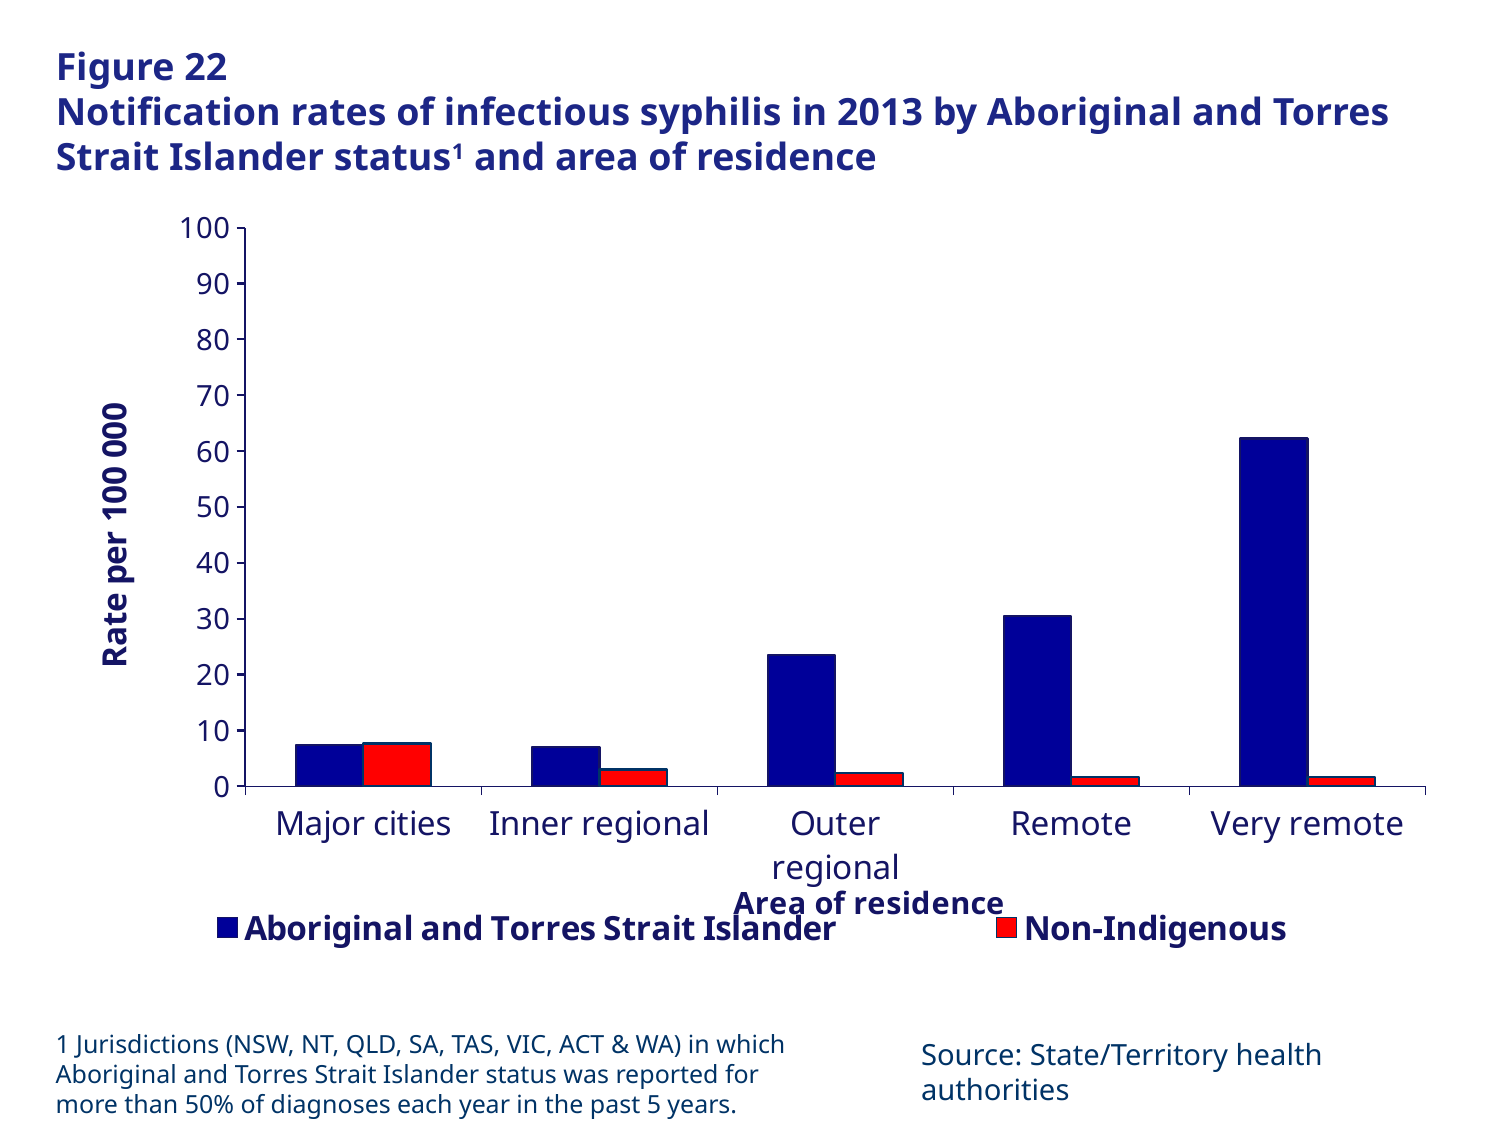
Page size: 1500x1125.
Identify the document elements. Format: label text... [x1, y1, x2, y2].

text_box Source: State/Territory health authorities [906, 1028, 1476, 1114]
chart [69, 193, 1435, 964]
title Figure 22 Notification rates of infectious syphilis in 2013 by Aboriginal and Torres Strait Islander status1 and area of residence [40, 35, 1476, 178]
text_box 1 Jurisdictions (NSW, NT, QLD, SA, TAS, VIC, ACT & WA) in which Aboriginal and Torres Strait Islander status was reported for more than 50% of diagnoses each year in the past 5 years. [40, 1021, 836, 1125]
